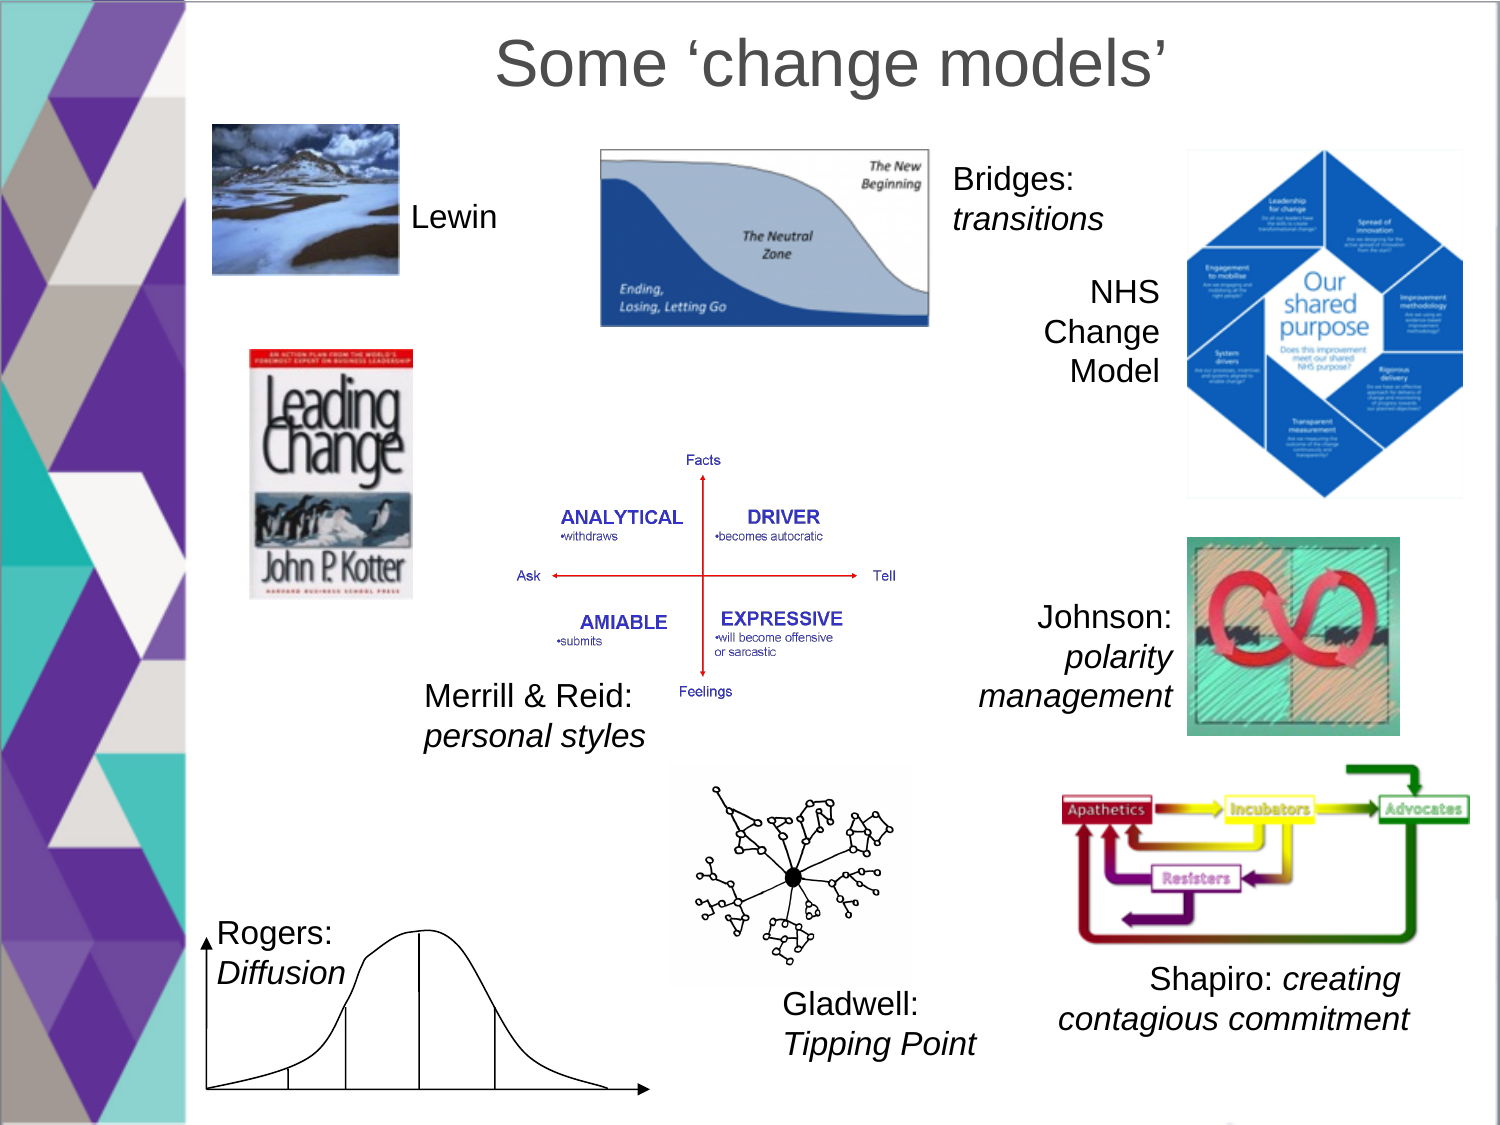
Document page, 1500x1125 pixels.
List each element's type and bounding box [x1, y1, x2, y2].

text_box [206, 924, 651, 1090]
picture [0, 0, 1500, 1125]
